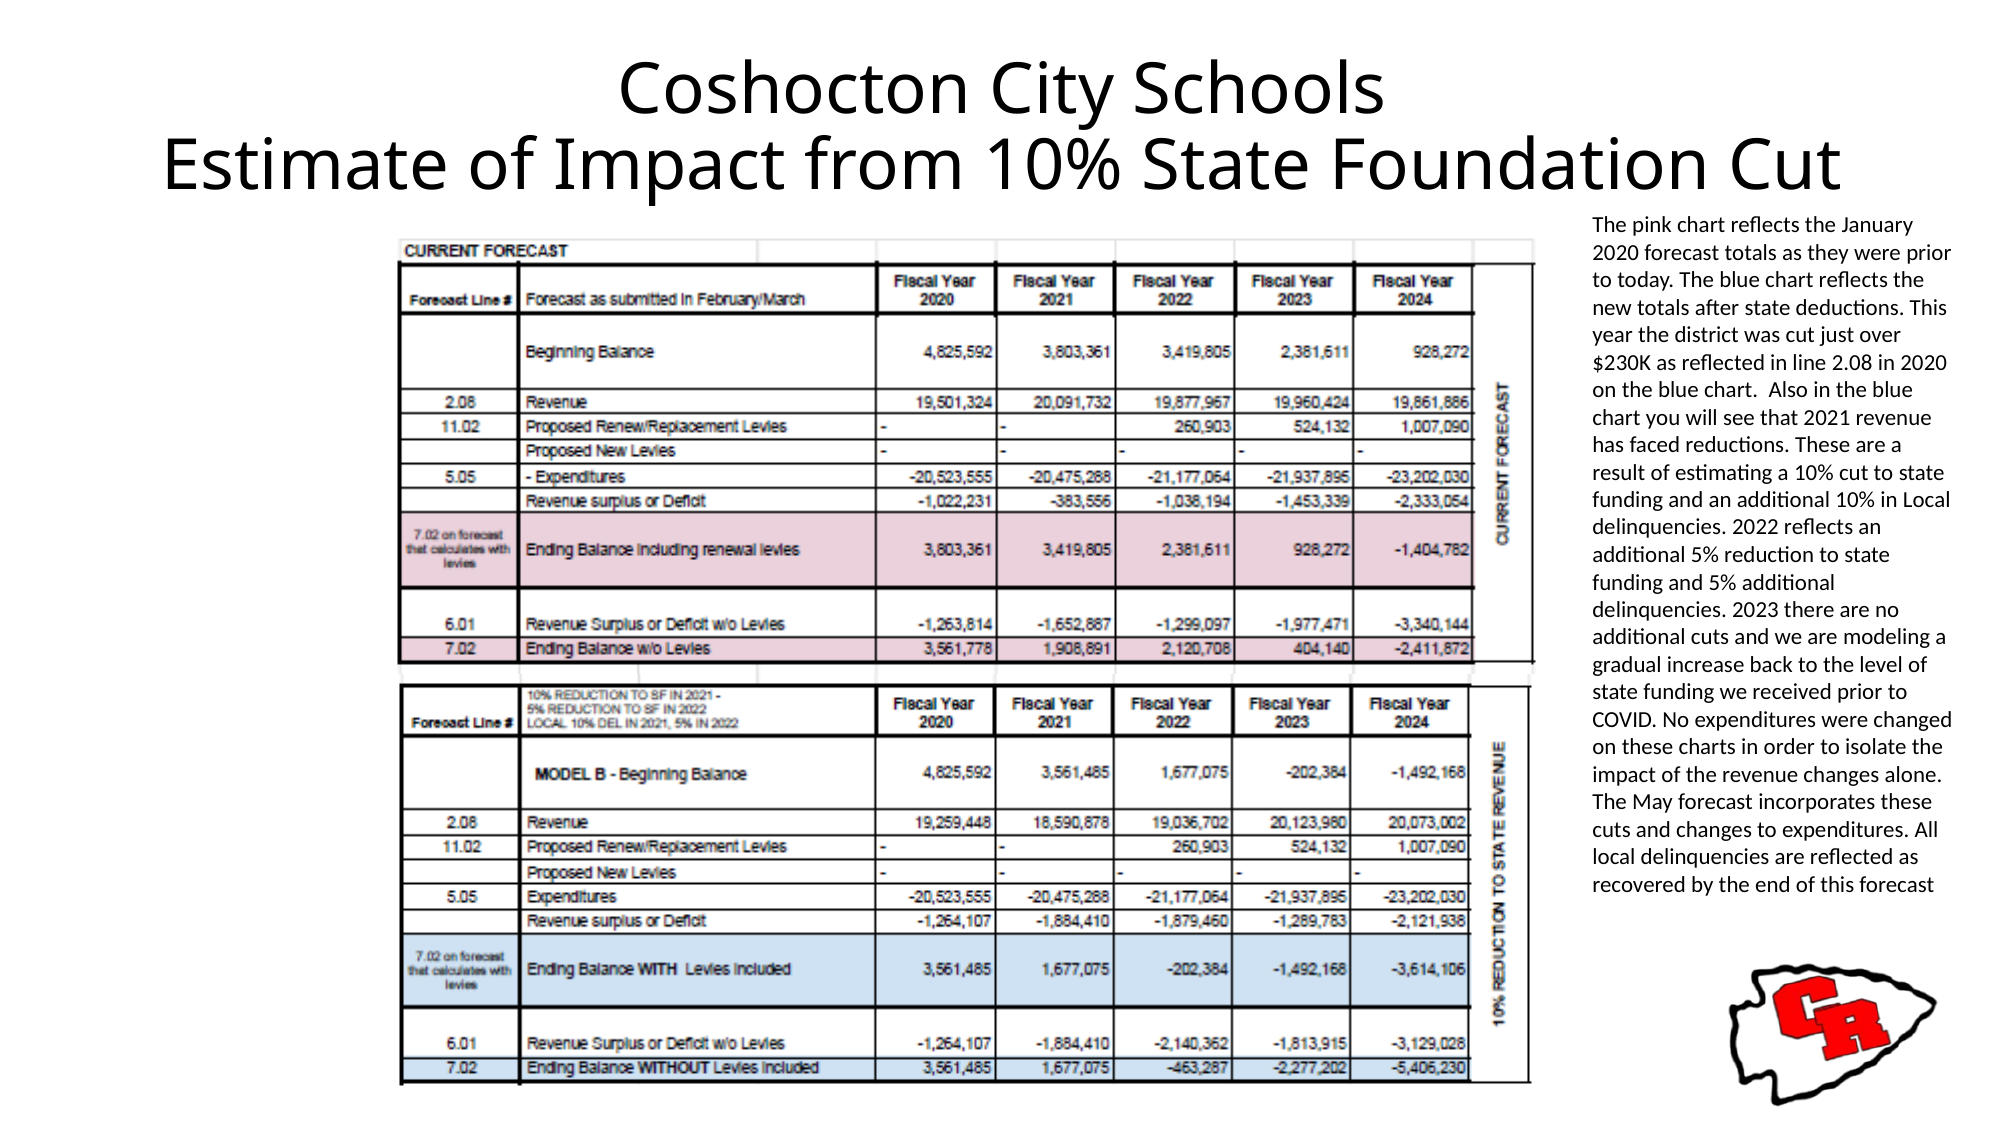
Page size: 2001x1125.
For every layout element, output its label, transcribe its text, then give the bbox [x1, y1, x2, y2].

picture [389, 229, 1544, 1098]
picture [1660, 927, 1969, 1125]
text_box The pink chart reflects the January 2020 forecast totals as they were prior to today. The blue chart reflects the new totals after state deductions. This year the district was cut just over $230K as reflected in line 2.08 in 2020 on the blue chart. Also in the blue chart you will see that 2021 revenue has faced reductions. These are a result of estimating a 10% cut to state funding and an additional 10% in Local delinquencies. 2022 reflects an additional 5% reduction to state funding and 5% additional delinquencies. 2023 there are no additional cuts and we are modeling a gradual increase back to the level of state funding we received prior to COVID. No expenditures were changed on these charts in order to isolate the impact of the revenue changes alone. The May forecast incorporates these cuts and changes to expenditures. All local delinquencies are reflected as recovered by the end of this forecast [1577, 202, 1969, 904]
text_box Coshocton City Schools Estimate of Impact from 10% State Foundation Cut [140, 20, 1866, 238]
